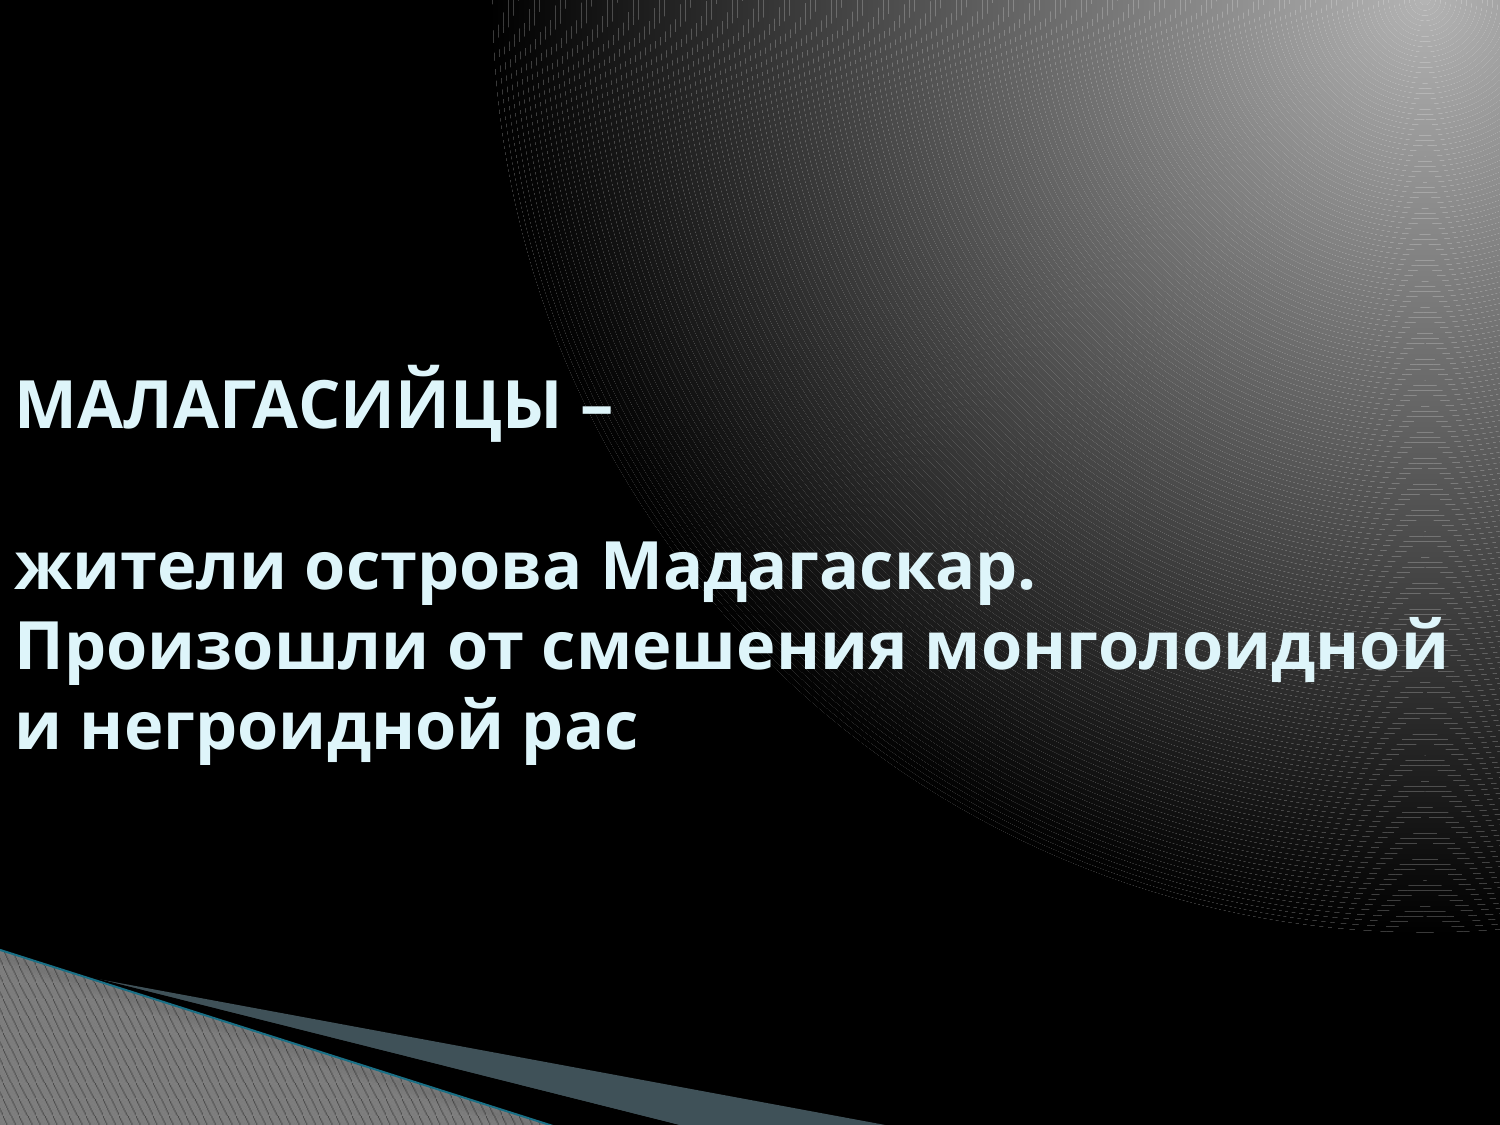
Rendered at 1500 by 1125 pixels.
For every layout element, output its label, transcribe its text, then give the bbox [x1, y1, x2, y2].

title МАЛАГАСИЙЦЫ – жители острова Мадагаскар. Произошли от смешения монголоидной и негроидной рас [0, 0, 1500, 1125]
